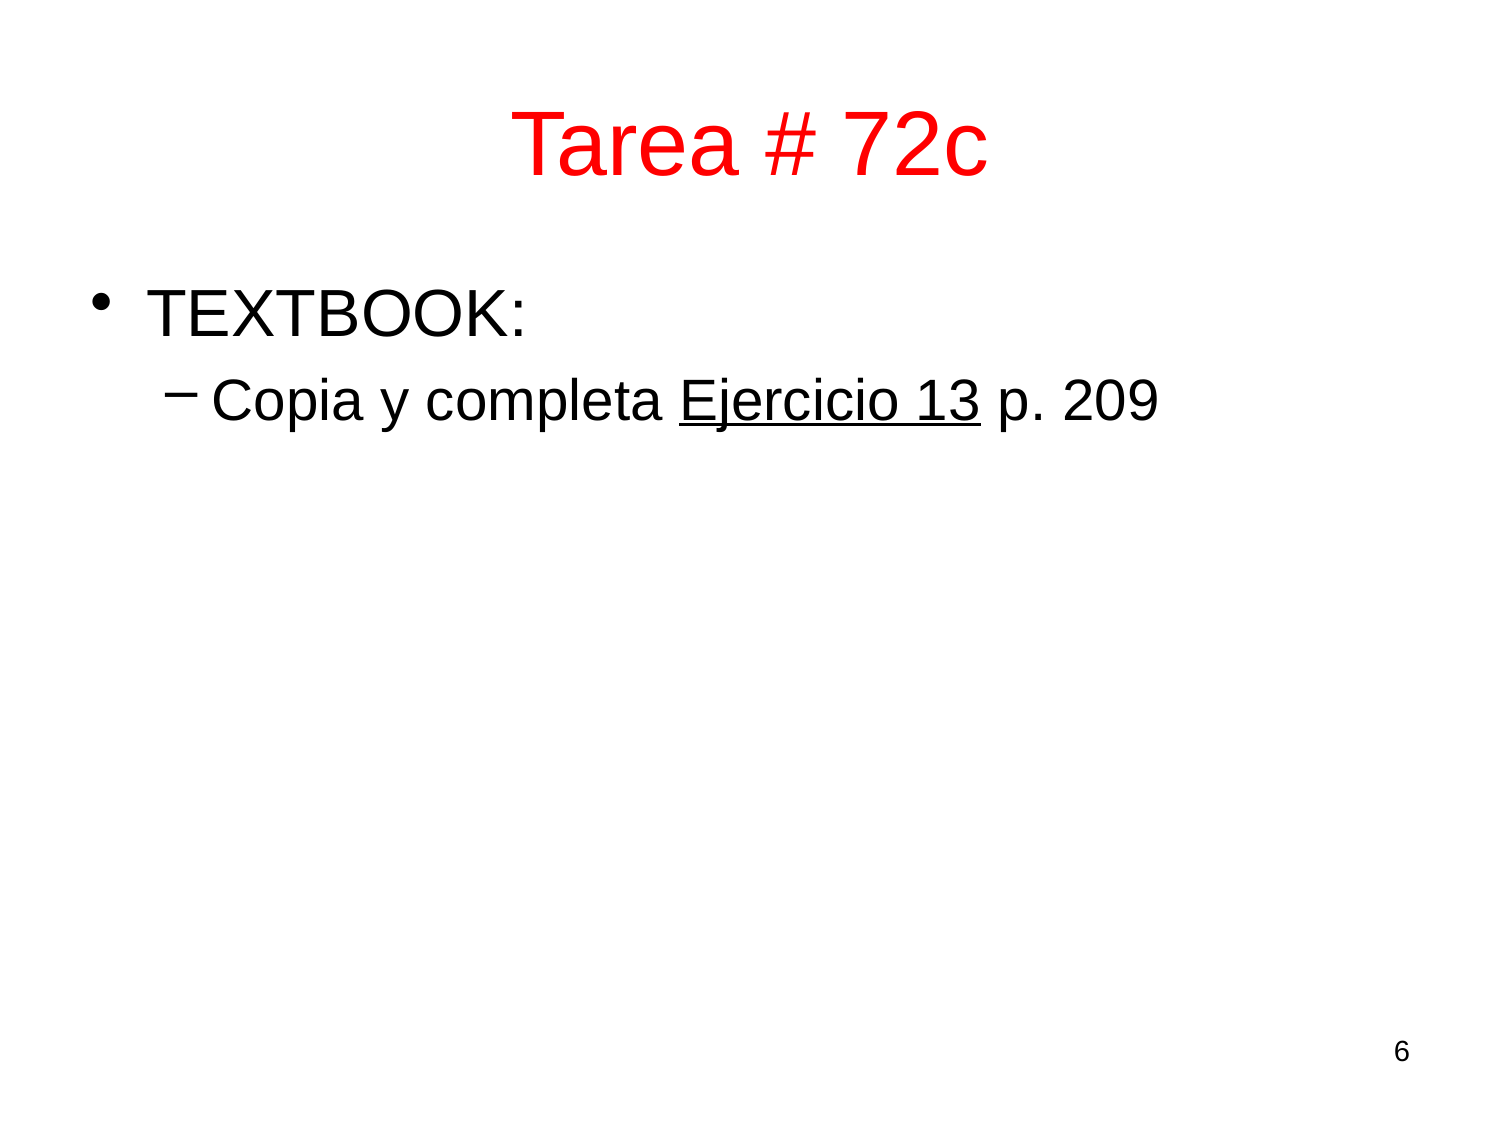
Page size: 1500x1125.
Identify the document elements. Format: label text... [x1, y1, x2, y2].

list TEXTBOOK: Copia y completa Ejercicio 13 p. 209 [75, 262, 1425, 1005]
title Tarea # 72c [75, 45, 1425, 233]
slide_number 6 [1074, 1024, 1425, 1103]
